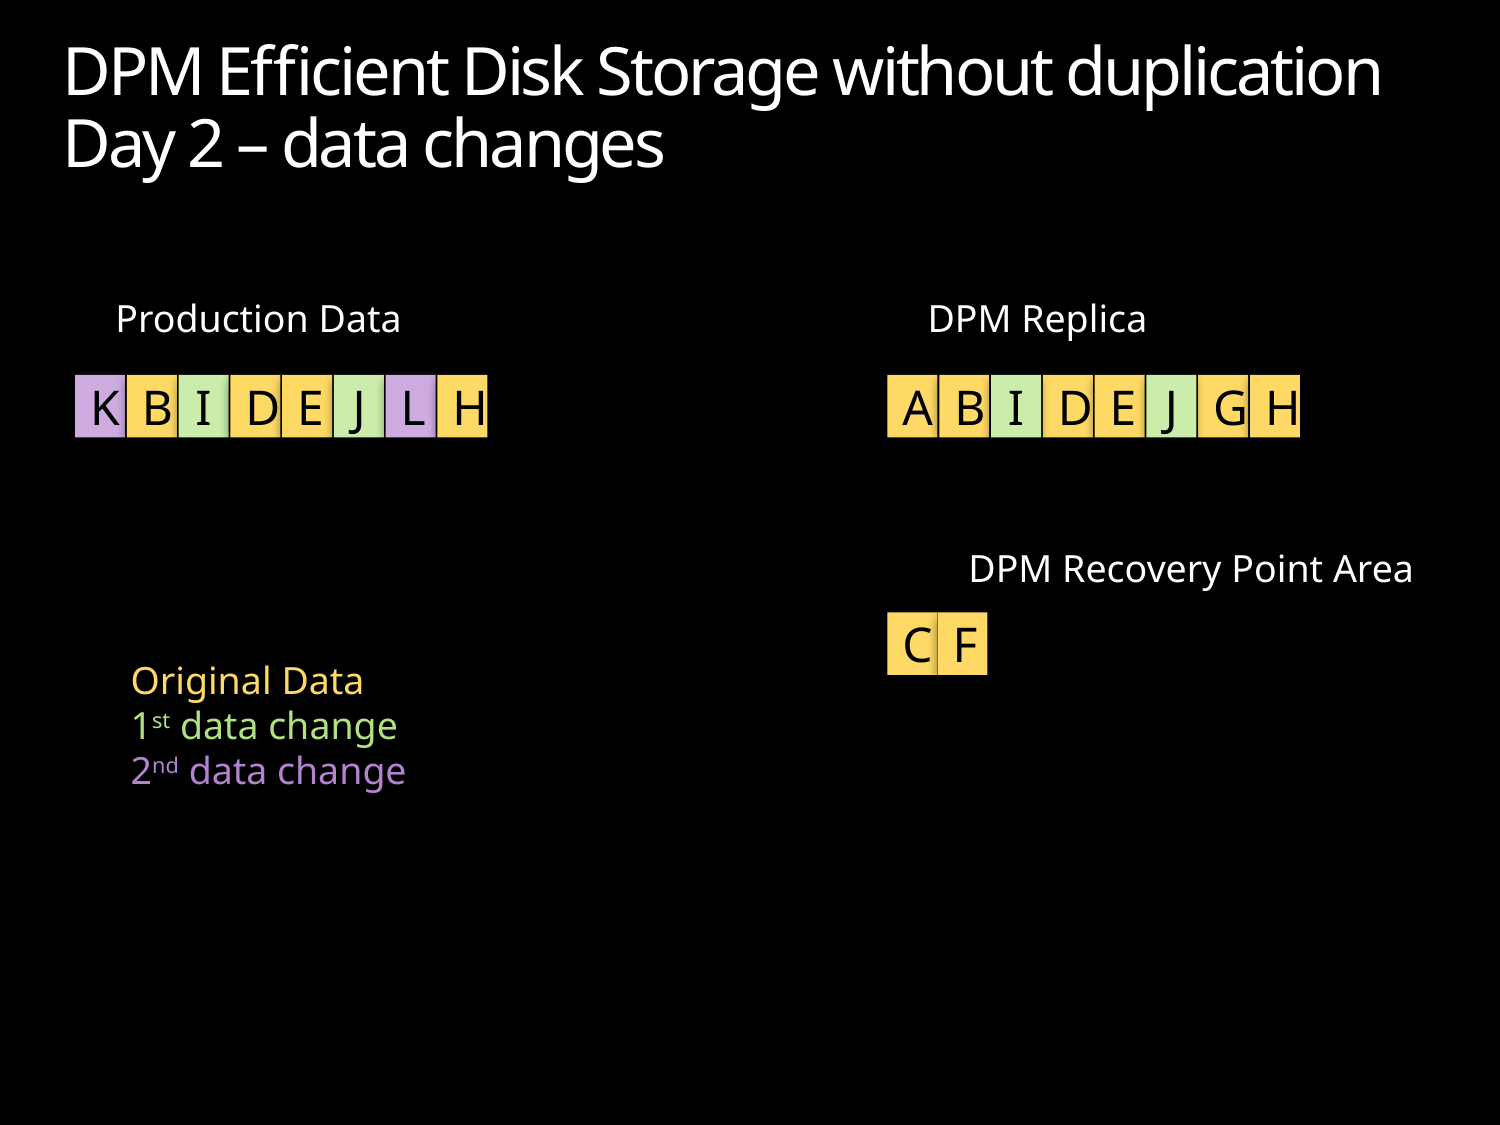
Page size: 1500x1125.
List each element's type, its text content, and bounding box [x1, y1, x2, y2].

text_box D [1042, 374, 1093, 438]
text_box F [937, 612, 988, 675]
text_box K [75, 374, 125, 438]
text_box G [1198, 374, 1249, 438]
text_box H [437, 374, 488, 438]
text_box J [333, 374, 384, 438]
title DPM Efficient Disk Storage without duplication Day 2 – data changes [62, 37, 1438, 184]
text_box D [230, 374, 281, 438]
text_box DPM Recovery Point Area [953, 537, 1430, 598]
text_box B [939, 374, 990, 438]
text_box I [991, 374, 1042, 438]
text_box A [887, 374, 938, 438]
text_box E [282, 374, 333, 438]
text_box Original Data 1st data change 2nd data change [115, 649, 422, 800]
text_box H [1250, 374, 1300, 438]
text_box B [126, 374, 177, 438]
text_box Production Data [100, 287, 417, 348]
text_box L [385, 374, 436, 438]
text_box J [1146, 374, 1197, 438]
text_box E [1094, 374, 1145, 438]
text_box I [178, 374, 229, 438]
text_box C [887, 612, 937, 675]
text_box DPM Replica [912, 287, 1163, 348]
